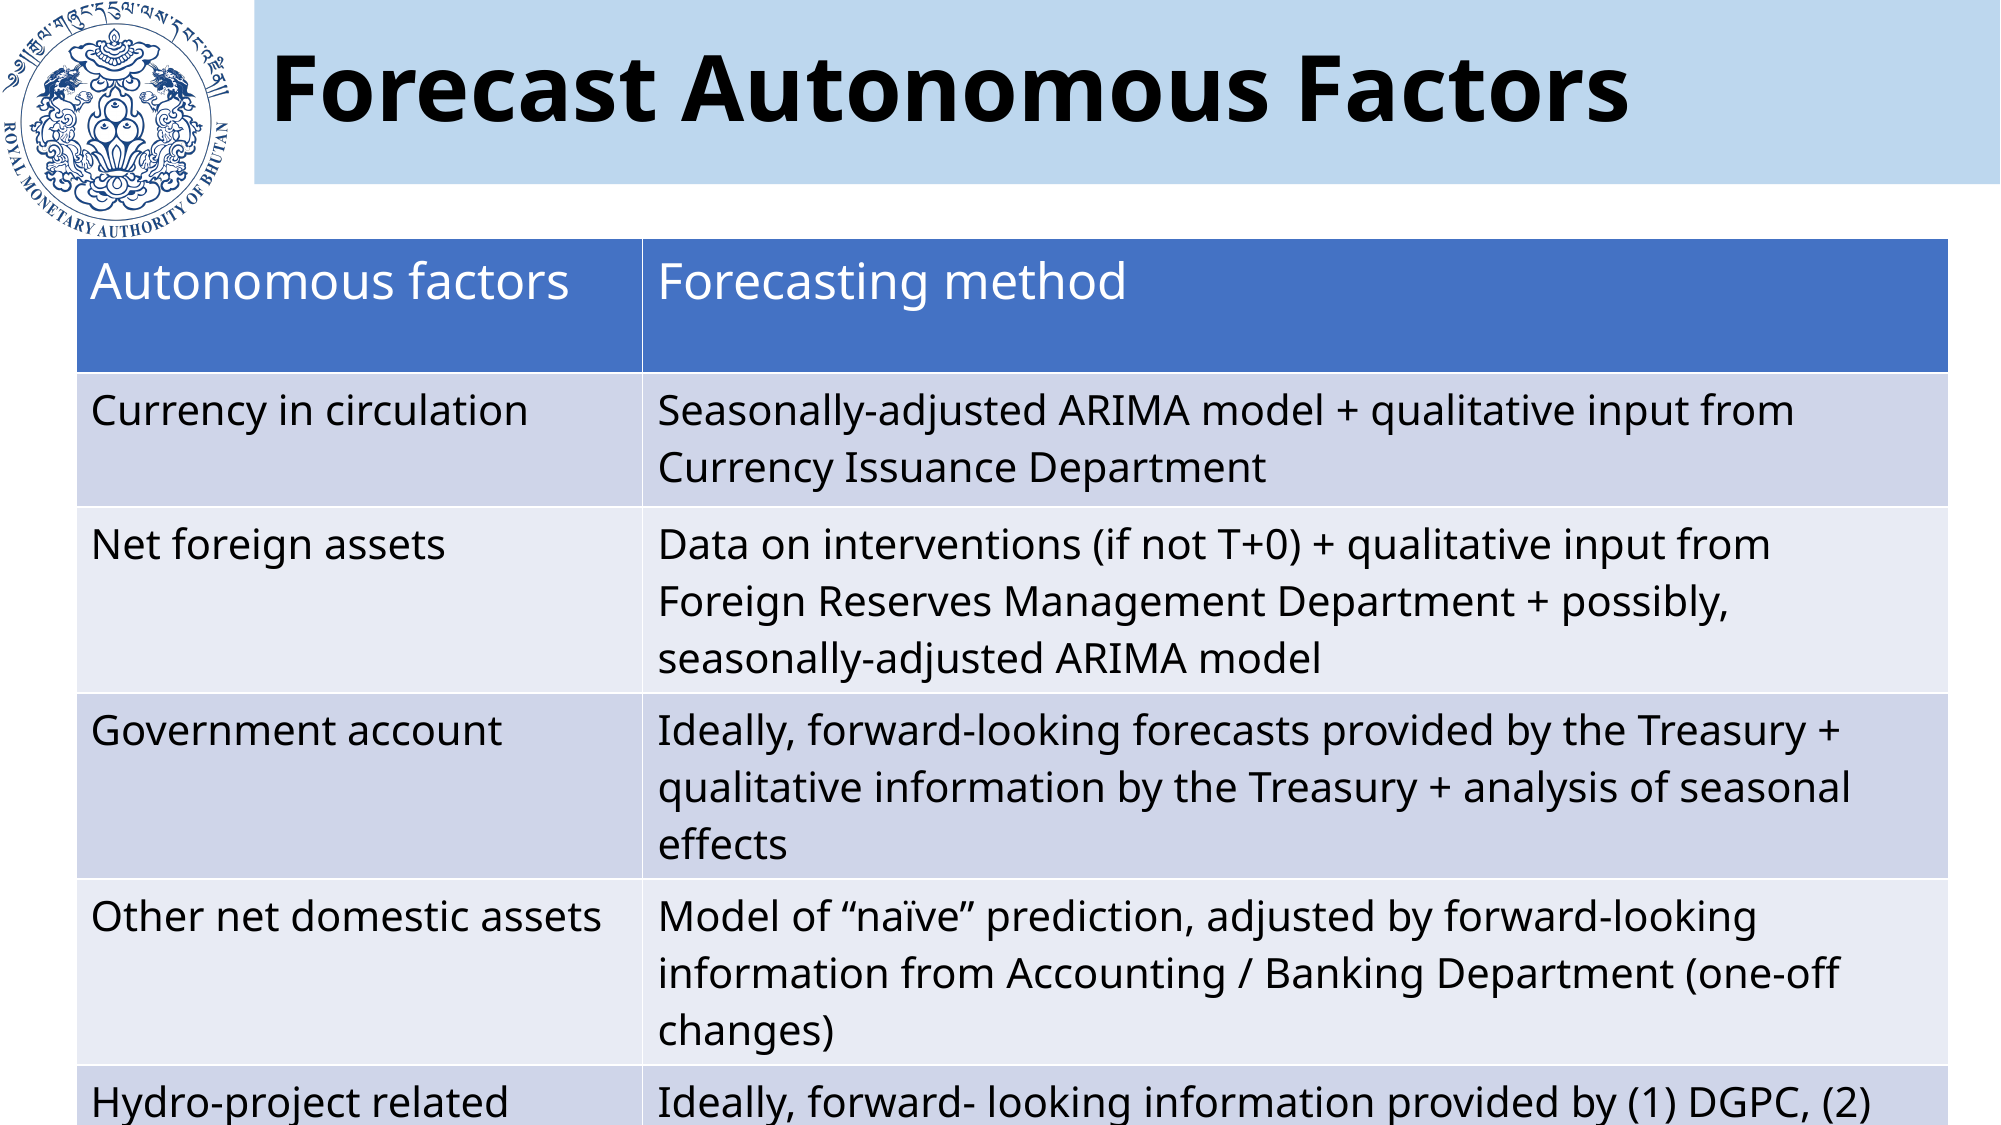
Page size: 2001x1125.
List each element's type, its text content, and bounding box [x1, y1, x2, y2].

table_cell Ideally, forward-looking forecasts provided by the Treasury + qualitative information by the Treasury + analysis of seasonal effects [643, 694, 1948, 878]
table_header Autonomous factors [77, 239, 642, 372]
table_cell Model of “naïve” prediction, adjusted by forward-looking information from Accounting / Banking Department (one-off changes) [643, 880, 1948, 1064]
table_cell Government account [77, 694, 642, 878]
picture [0, 0, 232, 239]
table_cell Net foreign assets [77, 508, 642, 692]
table_header Forecasting method [643, 239, 1948, 372]
table_cell Seasonally-adjusted ARIMA model + qualitative input from Currency Issuance Department [643, 374, 1948, 506]
table_cell Currency in circulation [77, 374, 642, 506]
title Forecast Autonomous Factors [254, 0, 2000, 185]
table_cell Hydro-project related accounts [77, 1066, 642, 1125]
table_cell Ideally, forward- looking information provided by (1) DGPC, (2) banks, (3) Dept. Hydro power and Power system [643, 1066, 1948, 1125]
table_cell Data on interventions (if not T+0) + qualitative input from Foreign Reserves Management Department + possibly, seasonally-adjusted ARIMA model [643, 508, 1948, 692]
table_cell Other net domestic assets [77, 880, 642, 1064]
